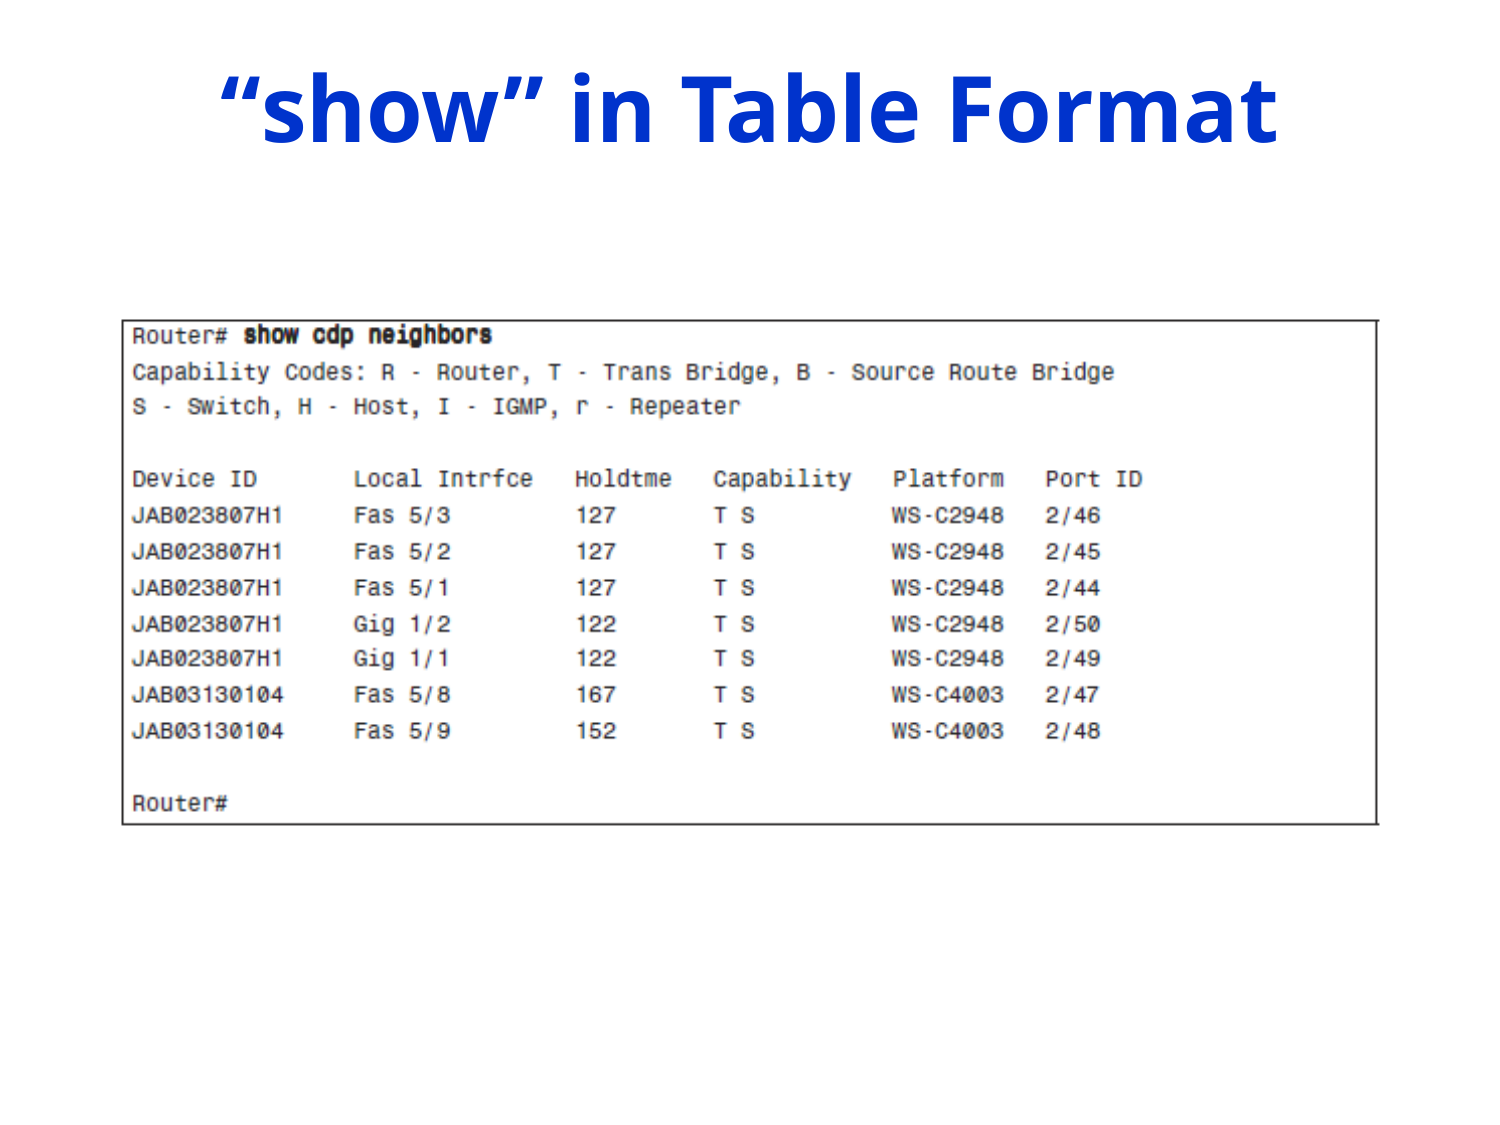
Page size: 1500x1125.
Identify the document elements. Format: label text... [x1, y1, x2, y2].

title “show” in Table Format [0, 24, 1500, 188]
picture [112, 312, 1396, 850]
